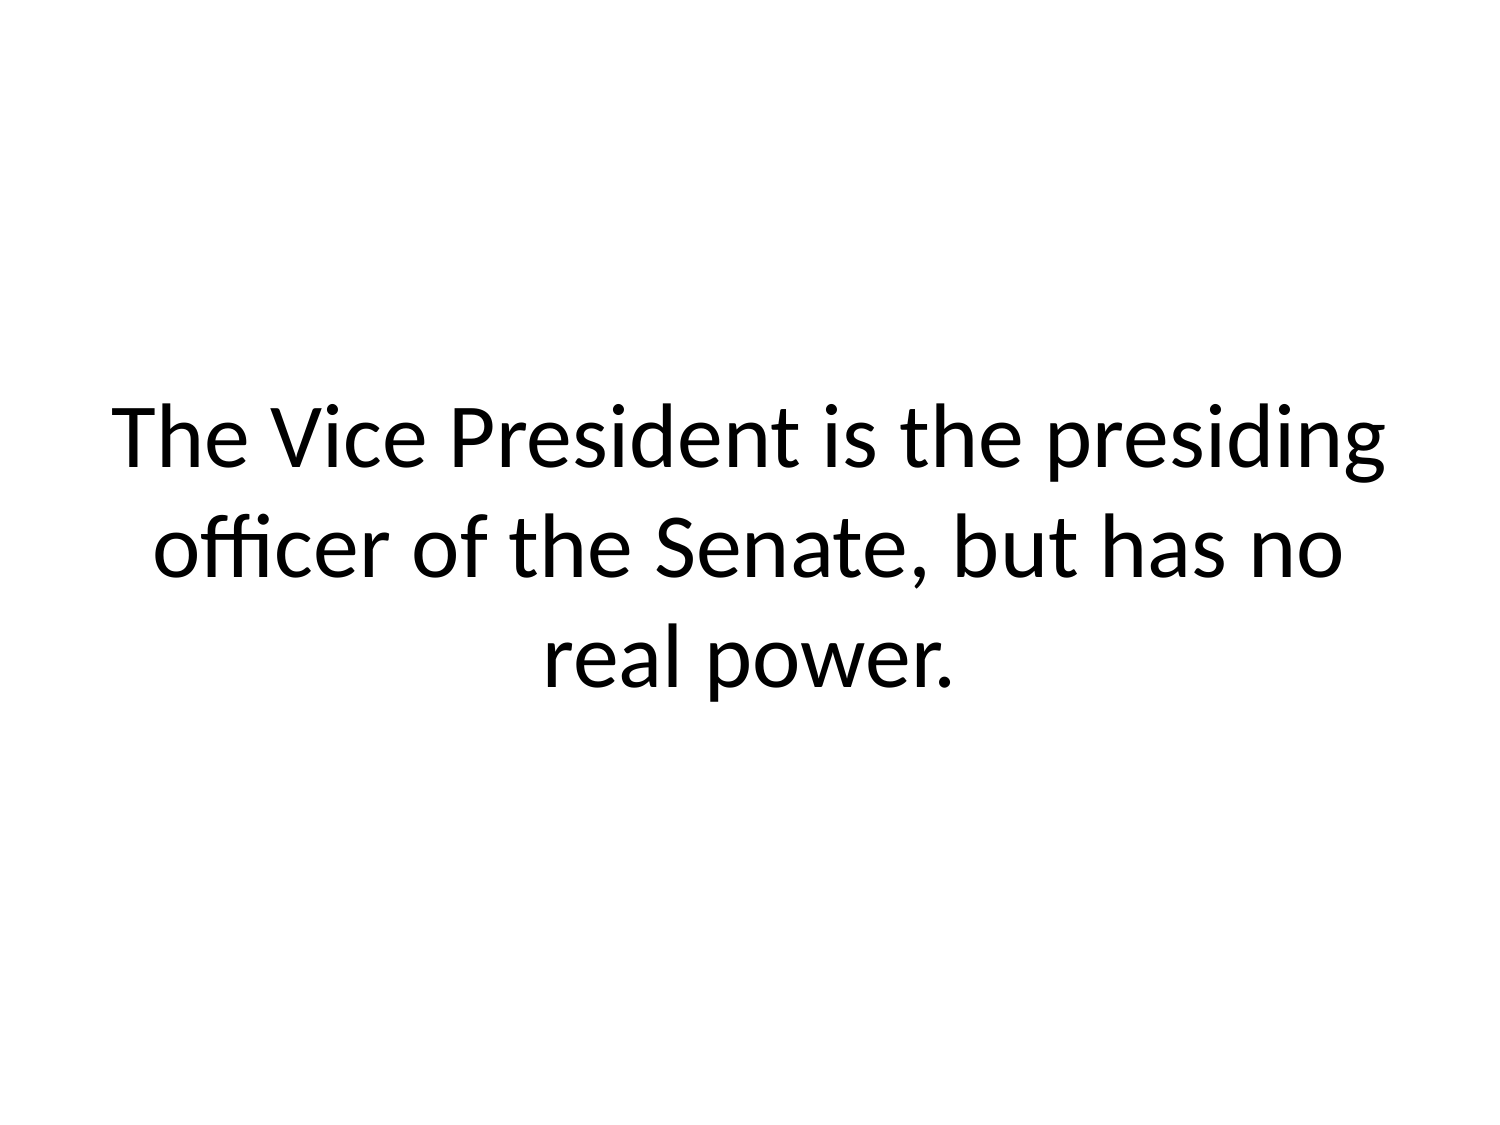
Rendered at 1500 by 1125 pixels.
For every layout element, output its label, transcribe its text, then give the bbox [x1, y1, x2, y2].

title The Vice President is the presiding officer of the Senate, but has no real power. [74, 44, 1426, 1038]
